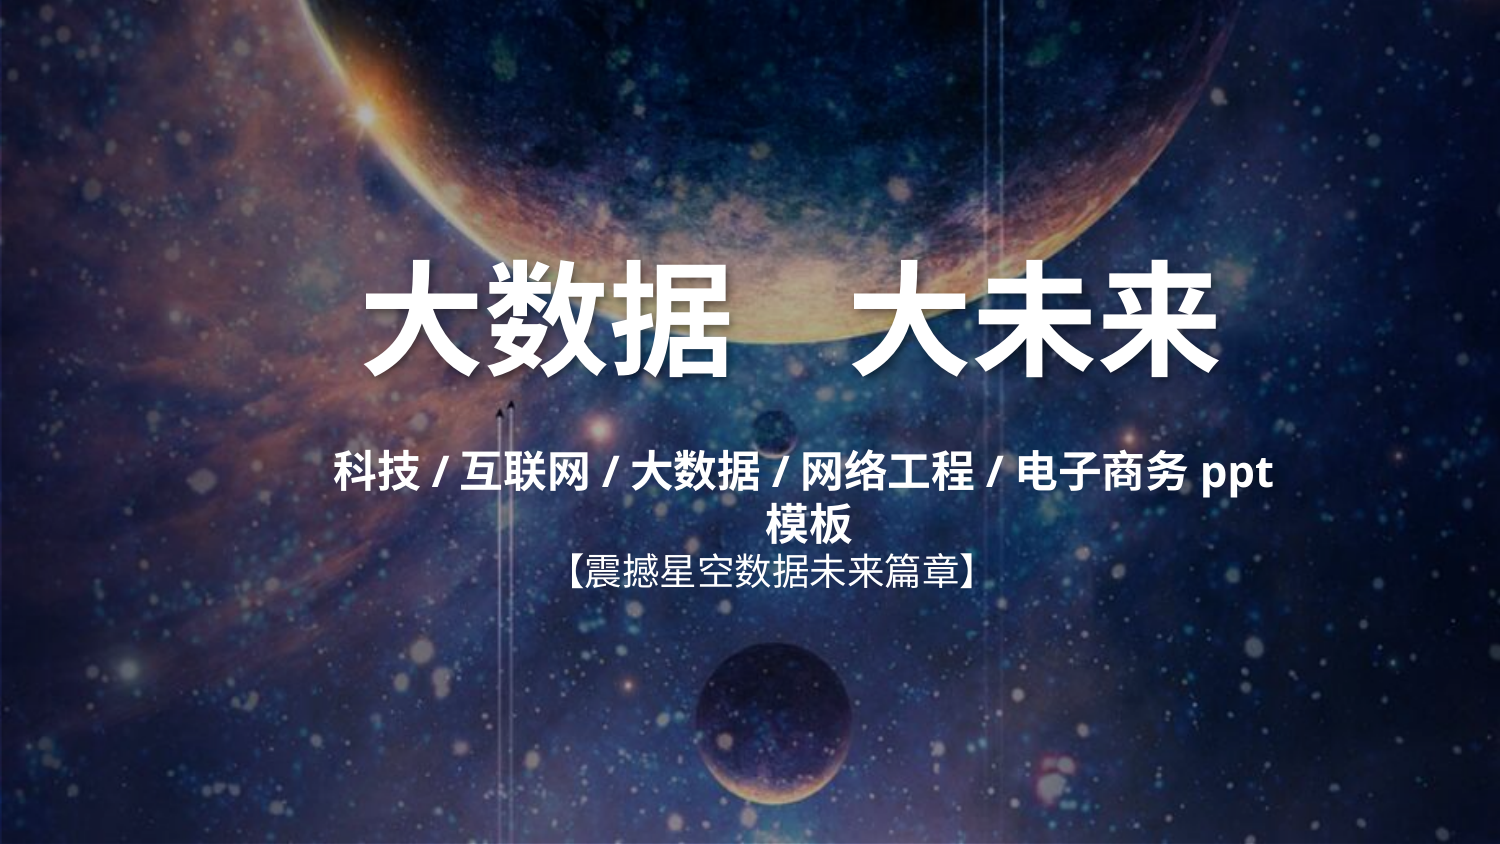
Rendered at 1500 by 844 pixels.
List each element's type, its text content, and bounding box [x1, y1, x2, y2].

text_box 大数据 大未来 [262, 234, 1320, 400]
text_box 【震撼星空数据未来篇章】 [200, 540, 1344, 600]
text_box [1, 0, 1500, 844]
text_box 科技/互联网/大数据/网络工程/电子商务ppt模板 [298, 436, 1320, 540]
